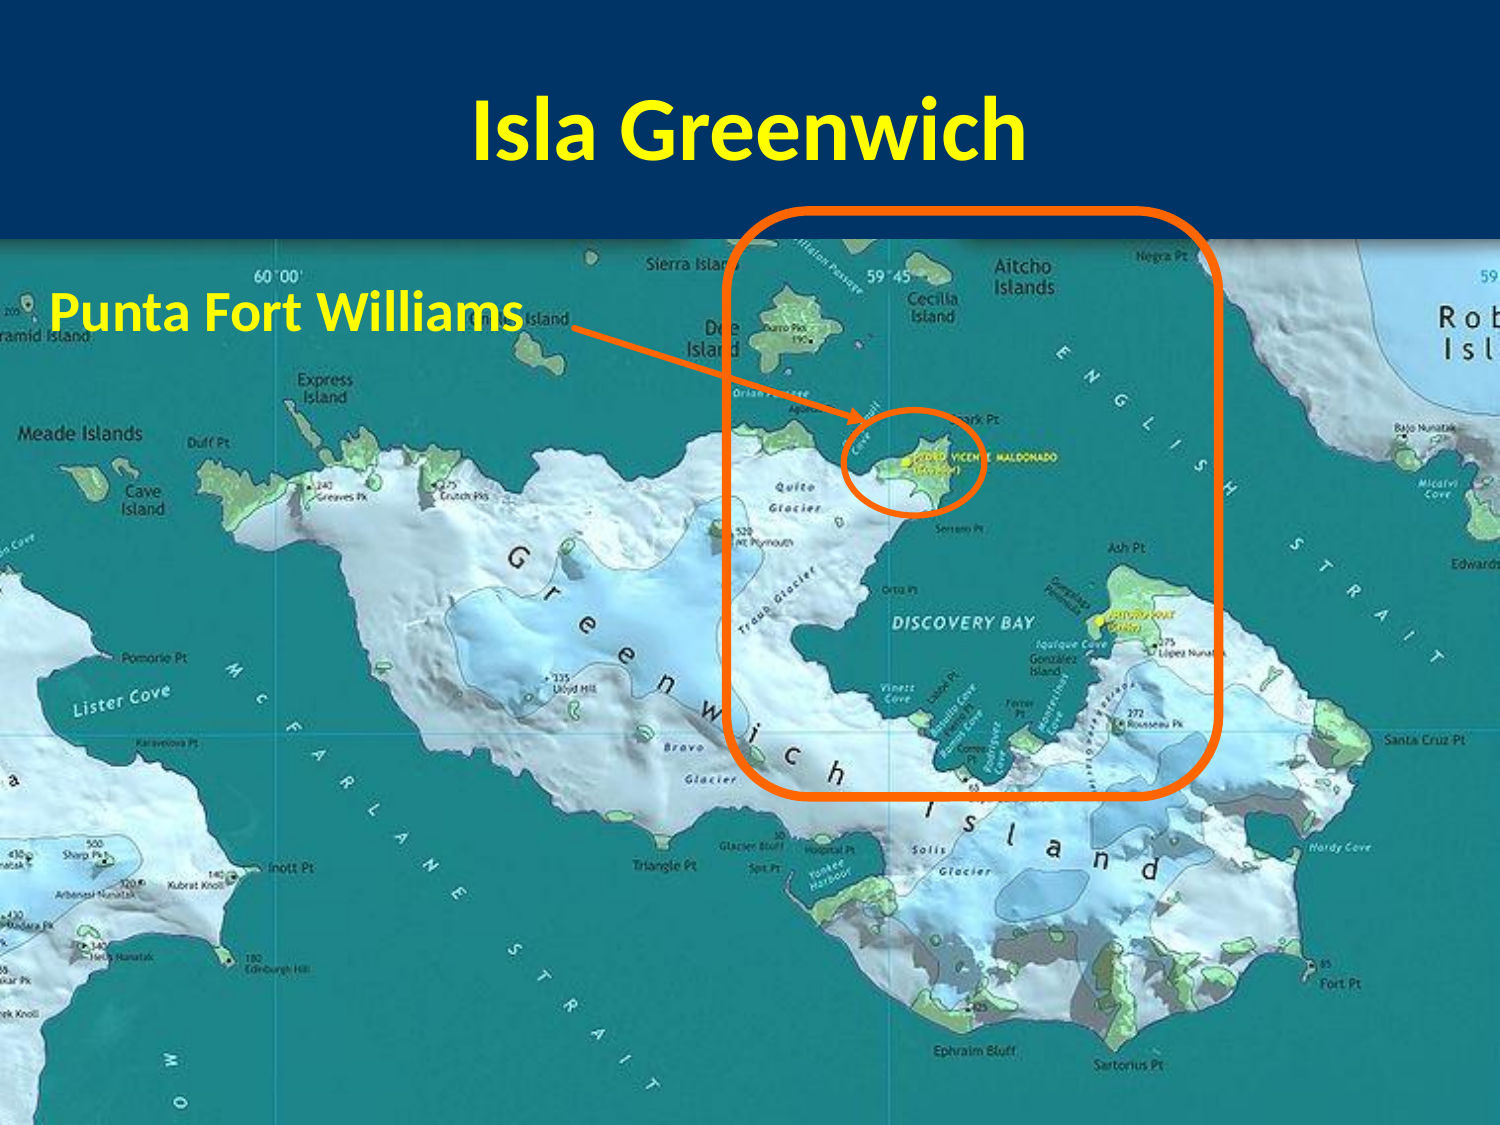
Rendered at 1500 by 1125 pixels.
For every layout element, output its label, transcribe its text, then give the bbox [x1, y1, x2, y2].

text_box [573, 327, 868, 423]
picture [0, 238, 1500, 1125]
text_box Isla Greenwich [0, 61, 1500, 186]
text_box [745, 208, 1200, 237]
